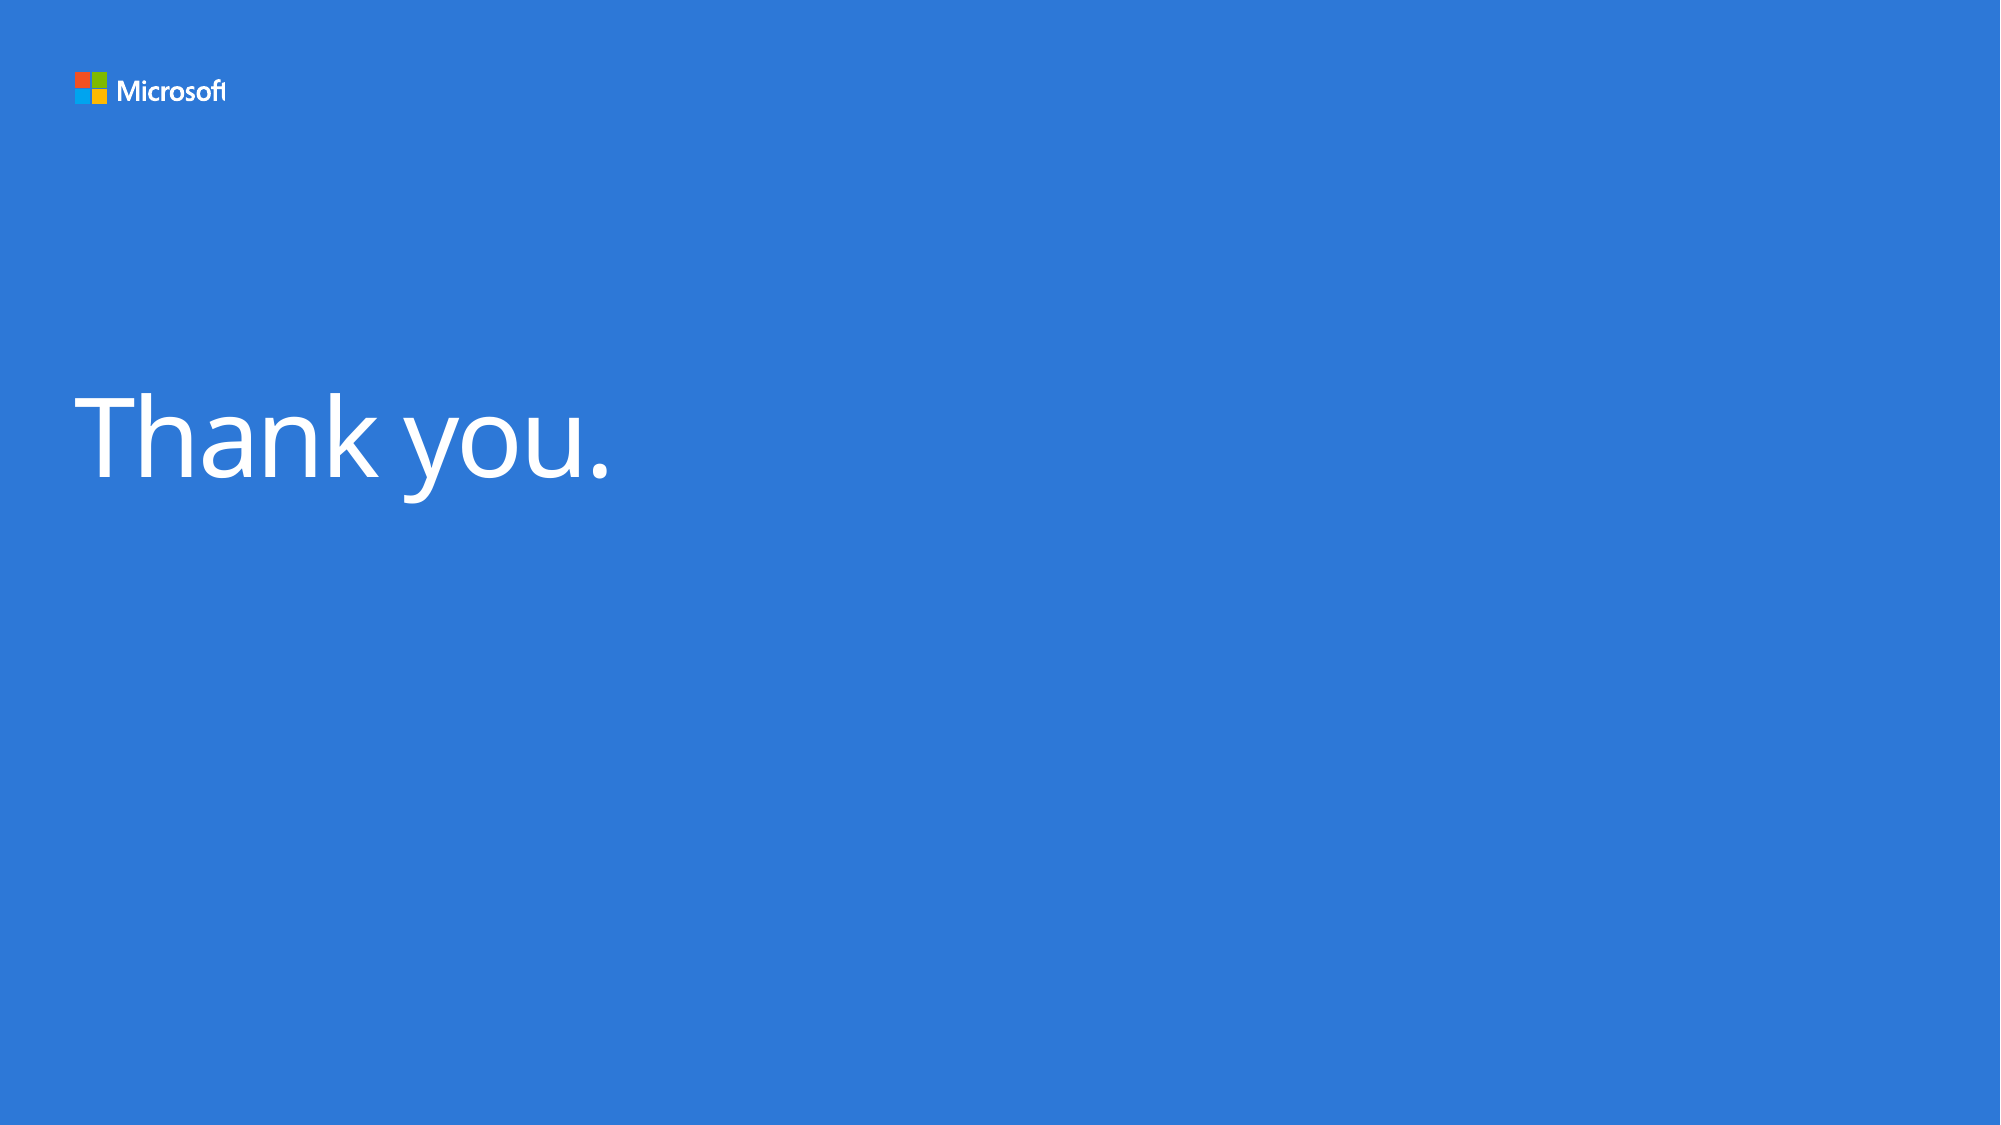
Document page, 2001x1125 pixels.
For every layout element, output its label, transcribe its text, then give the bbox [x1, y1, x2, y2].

picture [115, 73, 226, 105]
picture [74, 71, 111, 105]
title Thank you. [74, 144, 1298, 729]
